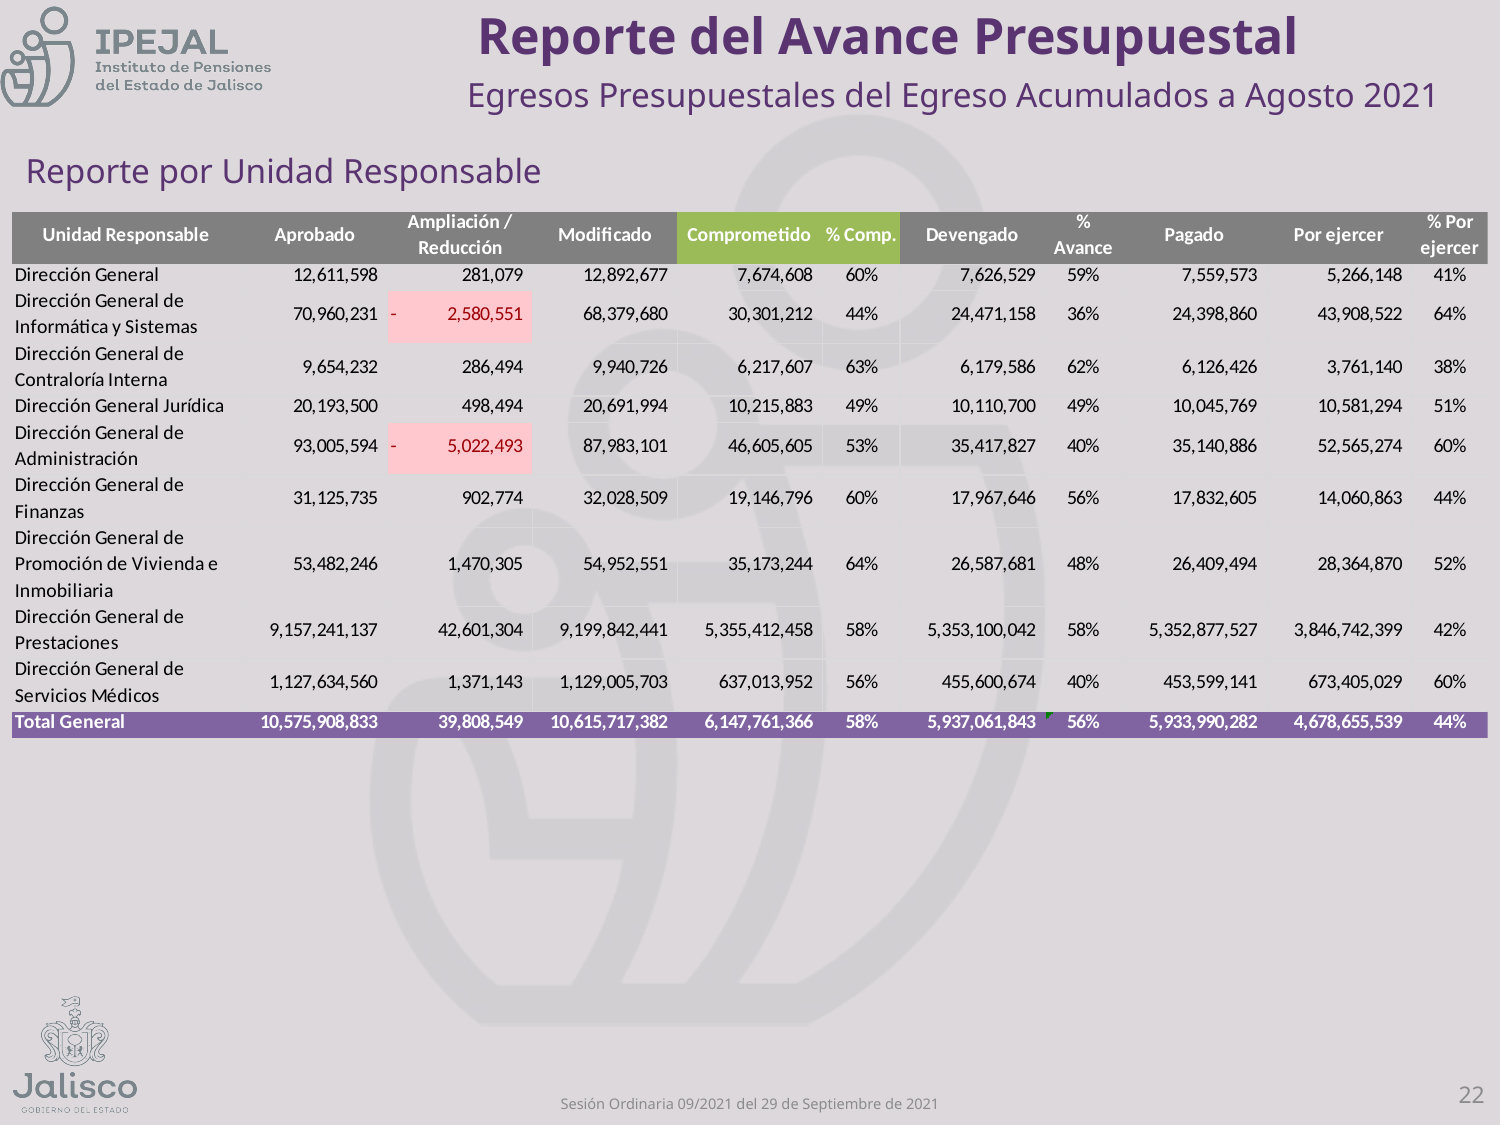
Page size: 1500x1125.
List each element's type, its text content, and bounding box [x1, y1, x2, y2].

footer Sesión Ordinaria 09/2021 del 29 de Septiembre de 2021 [472, 1074, 1028, 1125]
picture [0, 6, 271, 107]
slide_number 22 [1411, 1066, 1500, 1125]
text_box Reporte por Unidad Responsable [10, 142, 1046, 198]
text_box Egresos Presupuestales del Egreso Acumulados a Agosto 2021 [421, 66, 1456, 122]
text_box Reporte del Avance Presupuestal [277, 4, 1500, 130]
picture [10, 210, 1490, 740]
picture [0, 988, 166, 1125]
